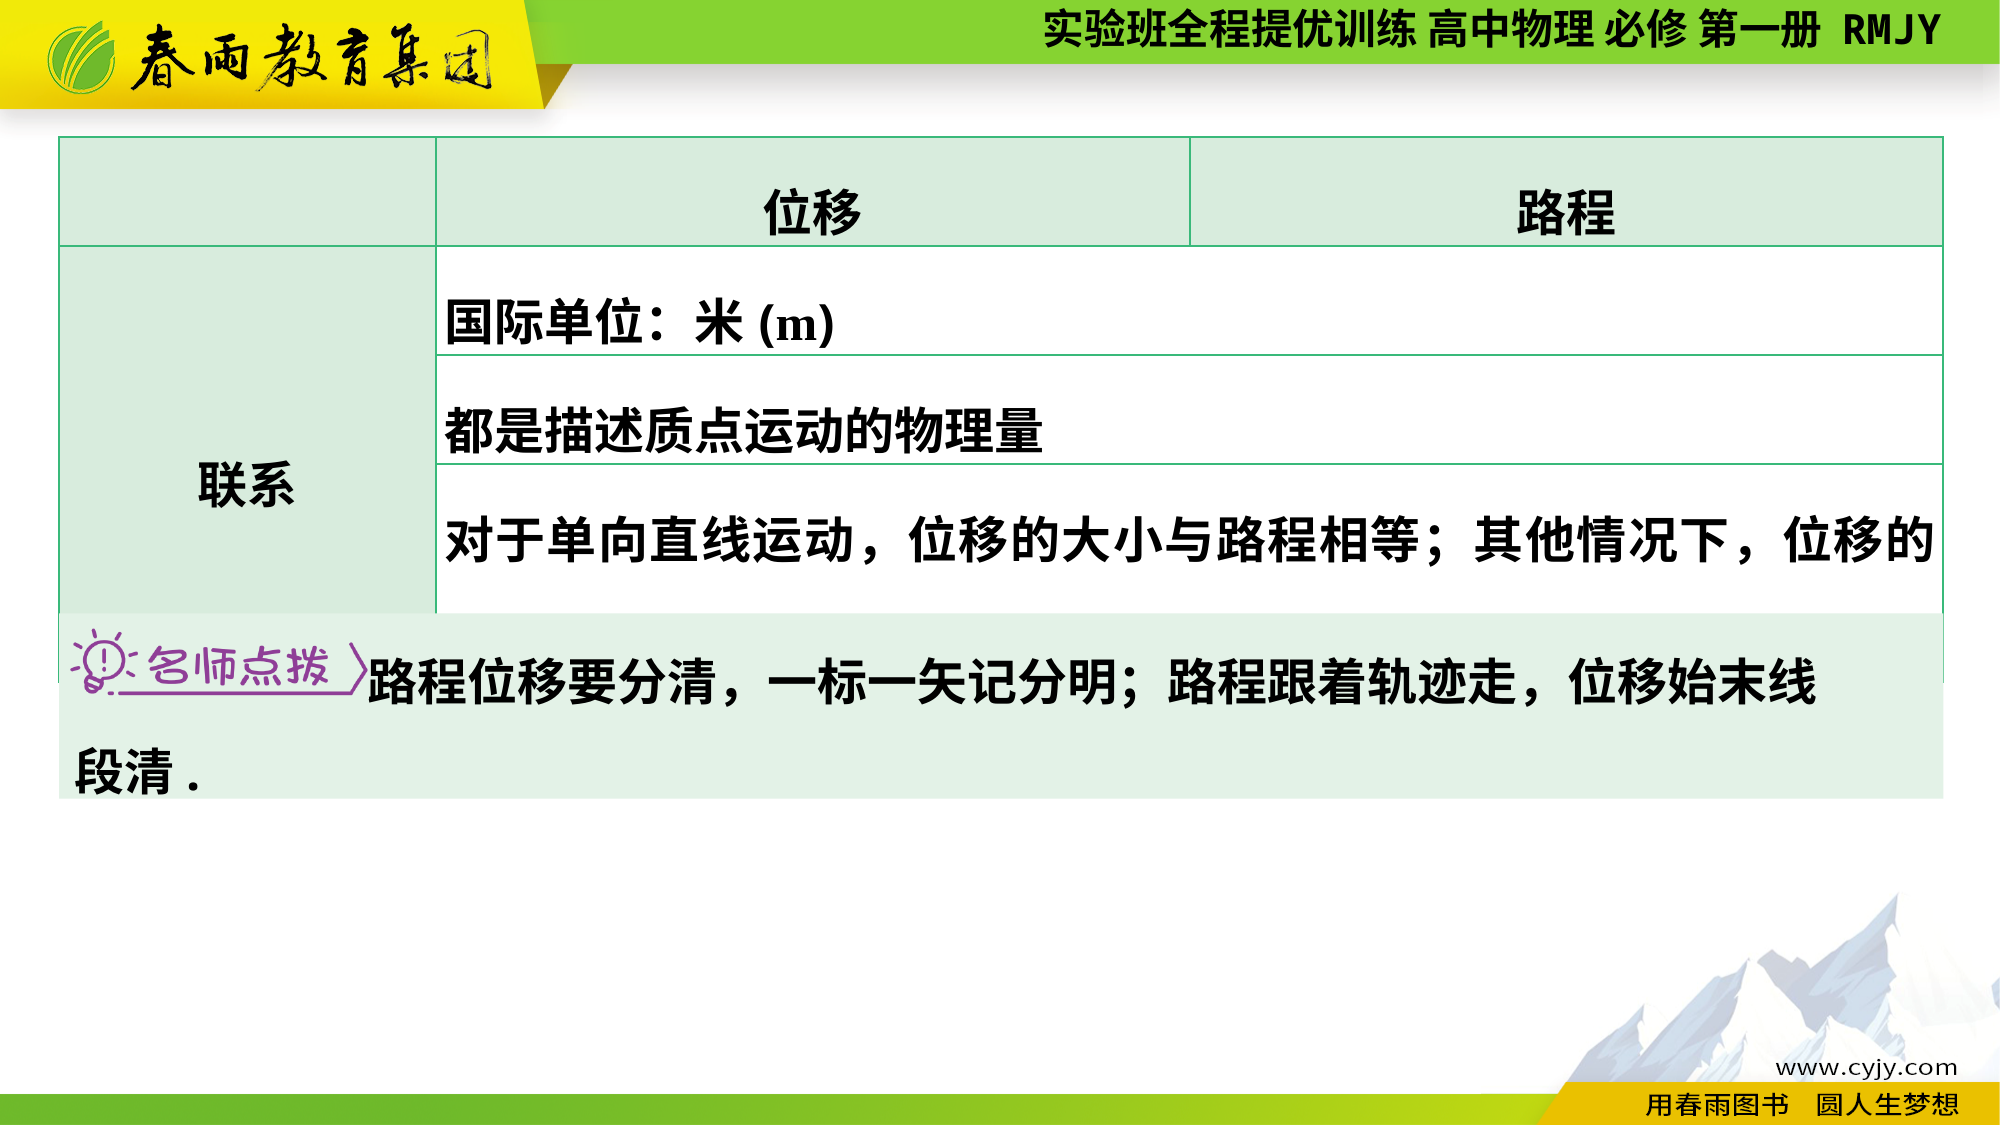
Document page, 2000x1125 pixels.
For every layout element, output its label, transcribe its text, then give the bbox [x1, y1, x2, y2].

table_cell 国际单位：米(m) [437, 247, 1942, 354]
table_header 位移 [437, 138, 1189, 245]
table_header [60, 138, 435, 245]
table_cell 对于单向直线运动，位移的大小与路程相等；其他情况下，位移的大小小于路程 [437, 465, 1942, 613]
picture [0, 0, 2000, 1125]
table_cell 都是描述质点运动的物理量 [437, 356, 1942, 463]
list 路程位移要分清，一标一矢记分明；路程跟着轨迹走，位移始末线 段清. [59, 613, 1944, 799]
table_header 路程 [1191, 138, 1942, 245]
table_cell 联系 [60, 247, 435, 613]
